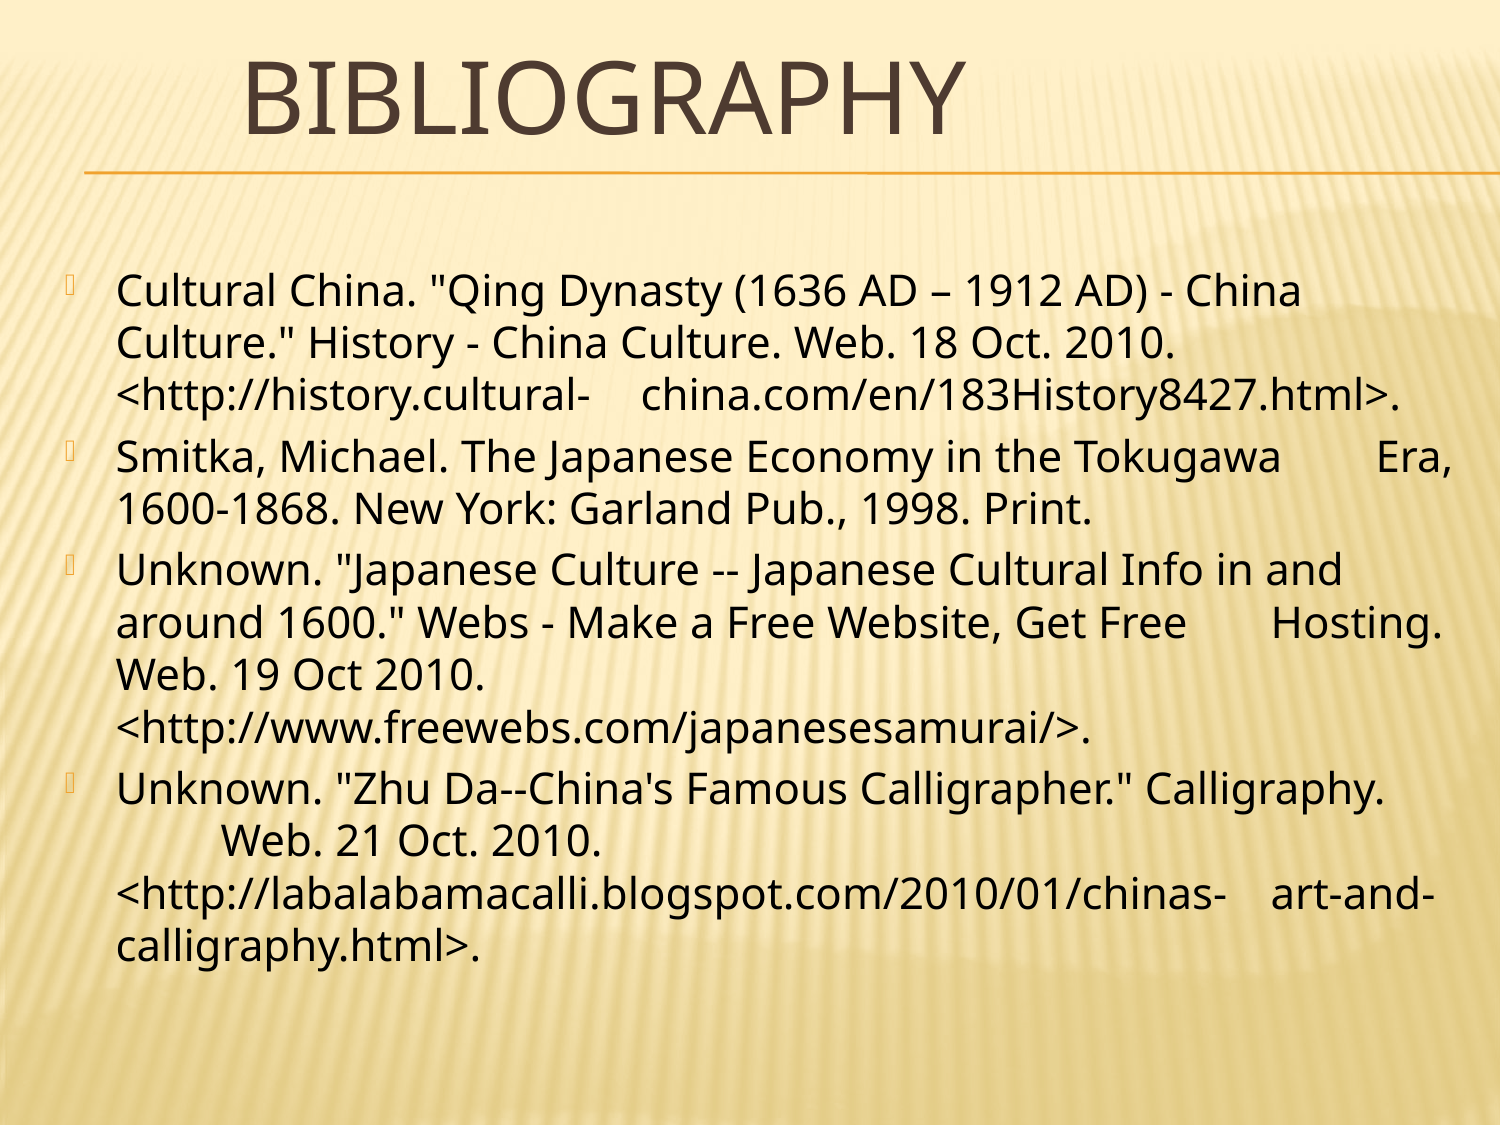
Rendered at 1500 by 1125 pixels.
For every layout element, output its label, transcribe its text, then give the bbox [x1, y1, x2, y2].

list Cultural China. "Qing Dynasty (1636 AD – 1912 AD) - China Culture." History - China Culture. Web. 18 Oct. 2010. <http://history.cultural- china.com/en/183History8427.html>. Smitka, Michael. The Japanese Economy in the Tokugawa Era, 1600-1868. New York: Garland Pub., 1998. Print. Unknown. "Japanese Culture -- Japanese Cultural Info in and around 1600." Webs - Make a Free Website, Get Free Hosting. Web. 19 Oct 2010. <http://www.freewebs.com/japanesesamurai/>. Unknown. "Zhu Da--China's Famous Calligrapher." Calligraphy. Web. 21 Oct. 2010. <http://labalabamacalli.blogspot.com/2010/01/chinas- art-and-calligraphy.html>. [50, 254, 1475, 998]
title Bibliography [225, 24, 1500, 163]
